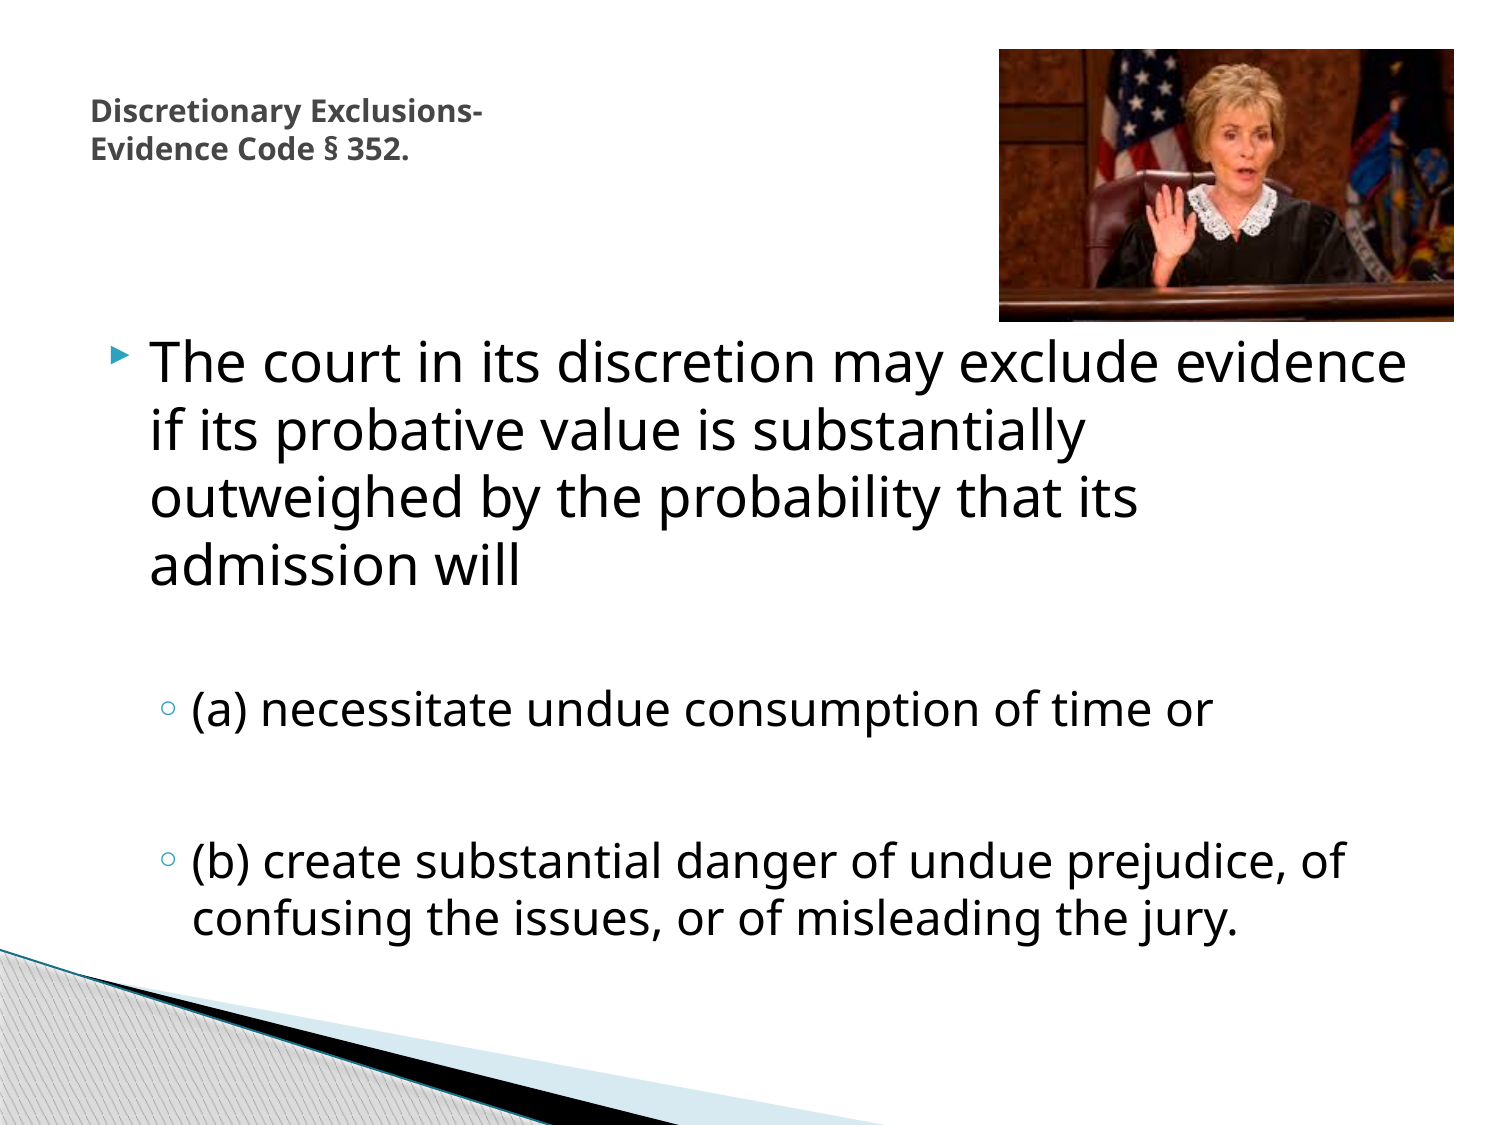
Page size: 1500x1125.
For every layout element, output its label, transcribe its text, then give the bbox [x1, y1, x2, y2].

picture [999, 49, 1454, 323]
title Discretionary Exclusions- Evidence Code § 352. [75, 45, 1425, 233]
list The court in its discretion may exclude evidence if its probative value is substantially outweighed by the probability that its admission will (a) necessitate undue consumption of time or (b) create substantial danger of undue prejudice, of confusing the issues, or of misleading the jury. [75, 243, 1425, 986]
